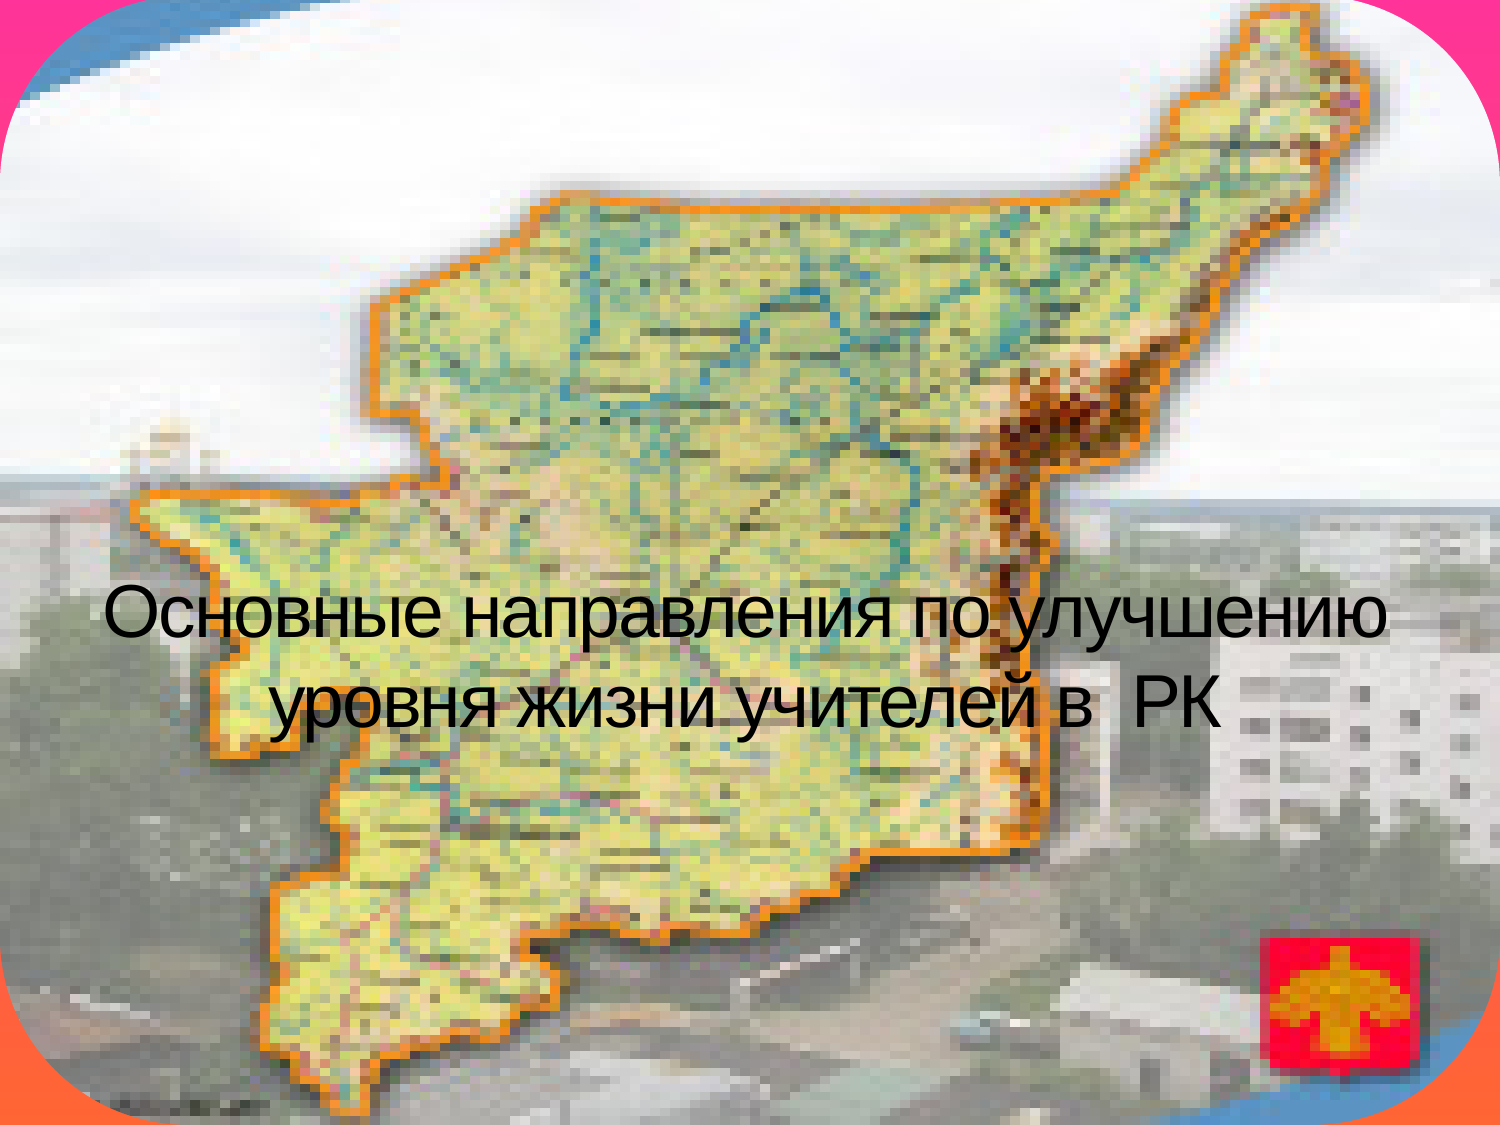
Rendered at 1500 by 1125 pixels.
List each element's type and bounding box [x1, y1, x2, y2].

list [0, 0, 1500, 1125]
